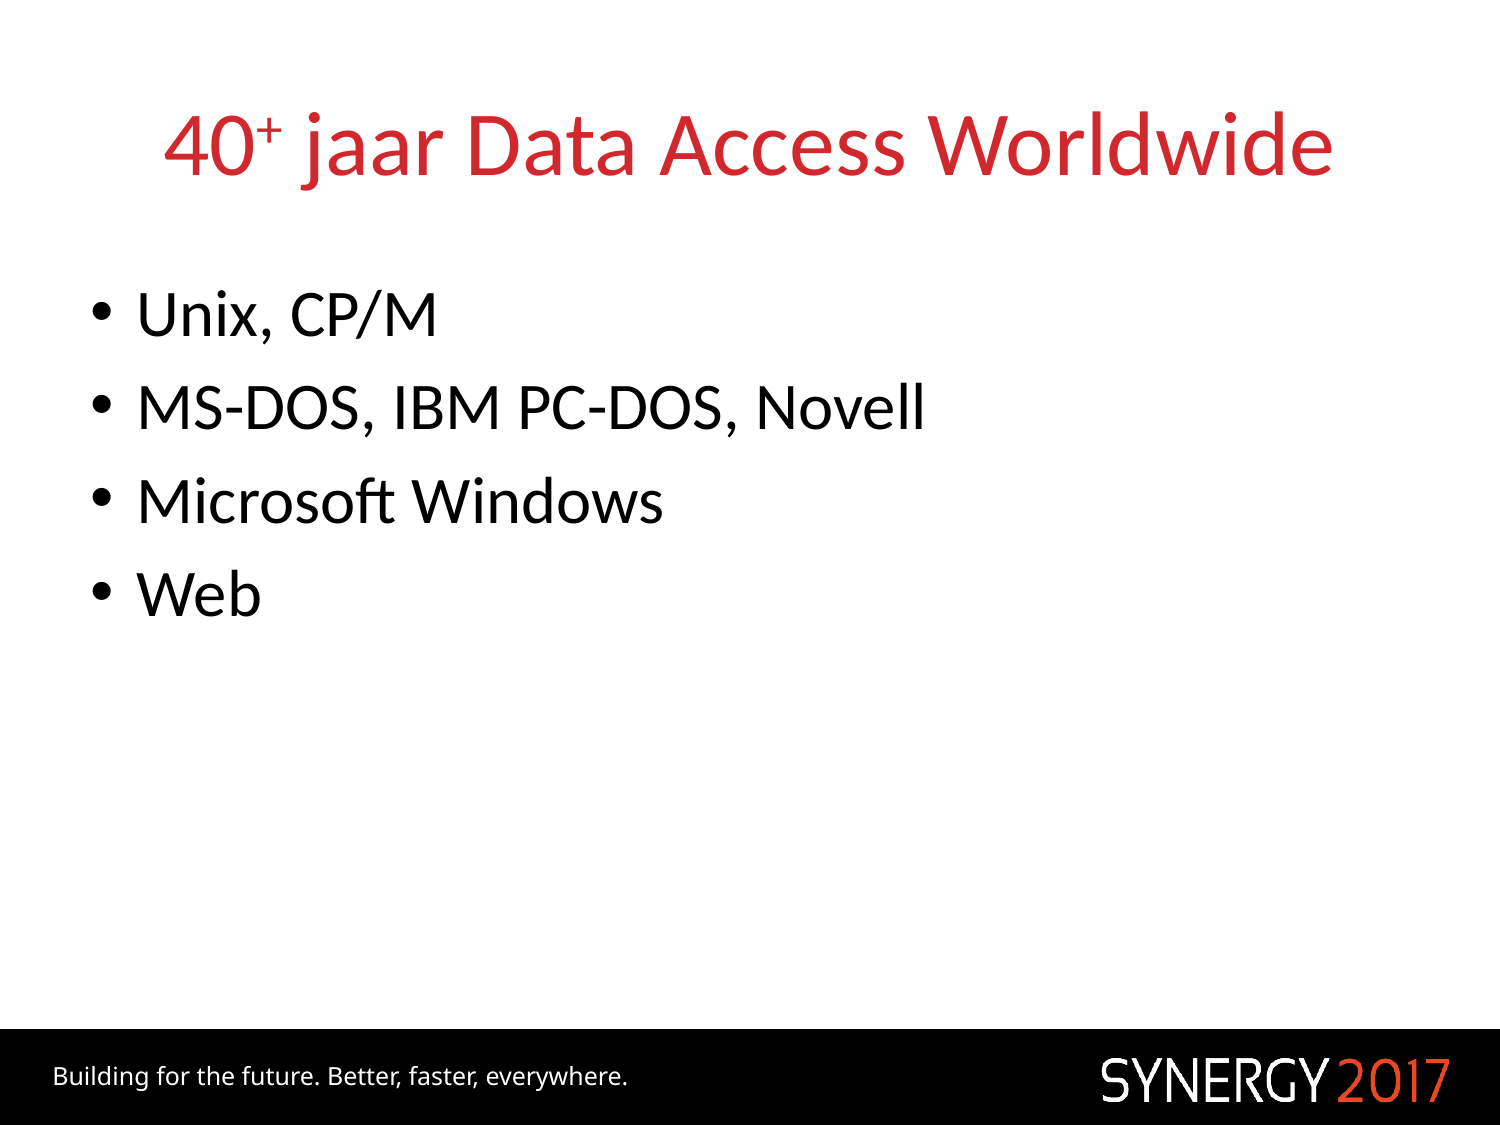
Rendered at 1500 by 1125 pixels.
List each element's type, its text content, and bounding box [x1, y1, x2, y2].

list Unix, CP/M MS-DOS, IBM PC-DOS, Novell Microsoft Windows Web [75, 262, 1425, 1005]
picture [1087, 1042, 1463, 1118]
title 40+ jaar Data Access Worldwide [75, 45, 1425, 233]
